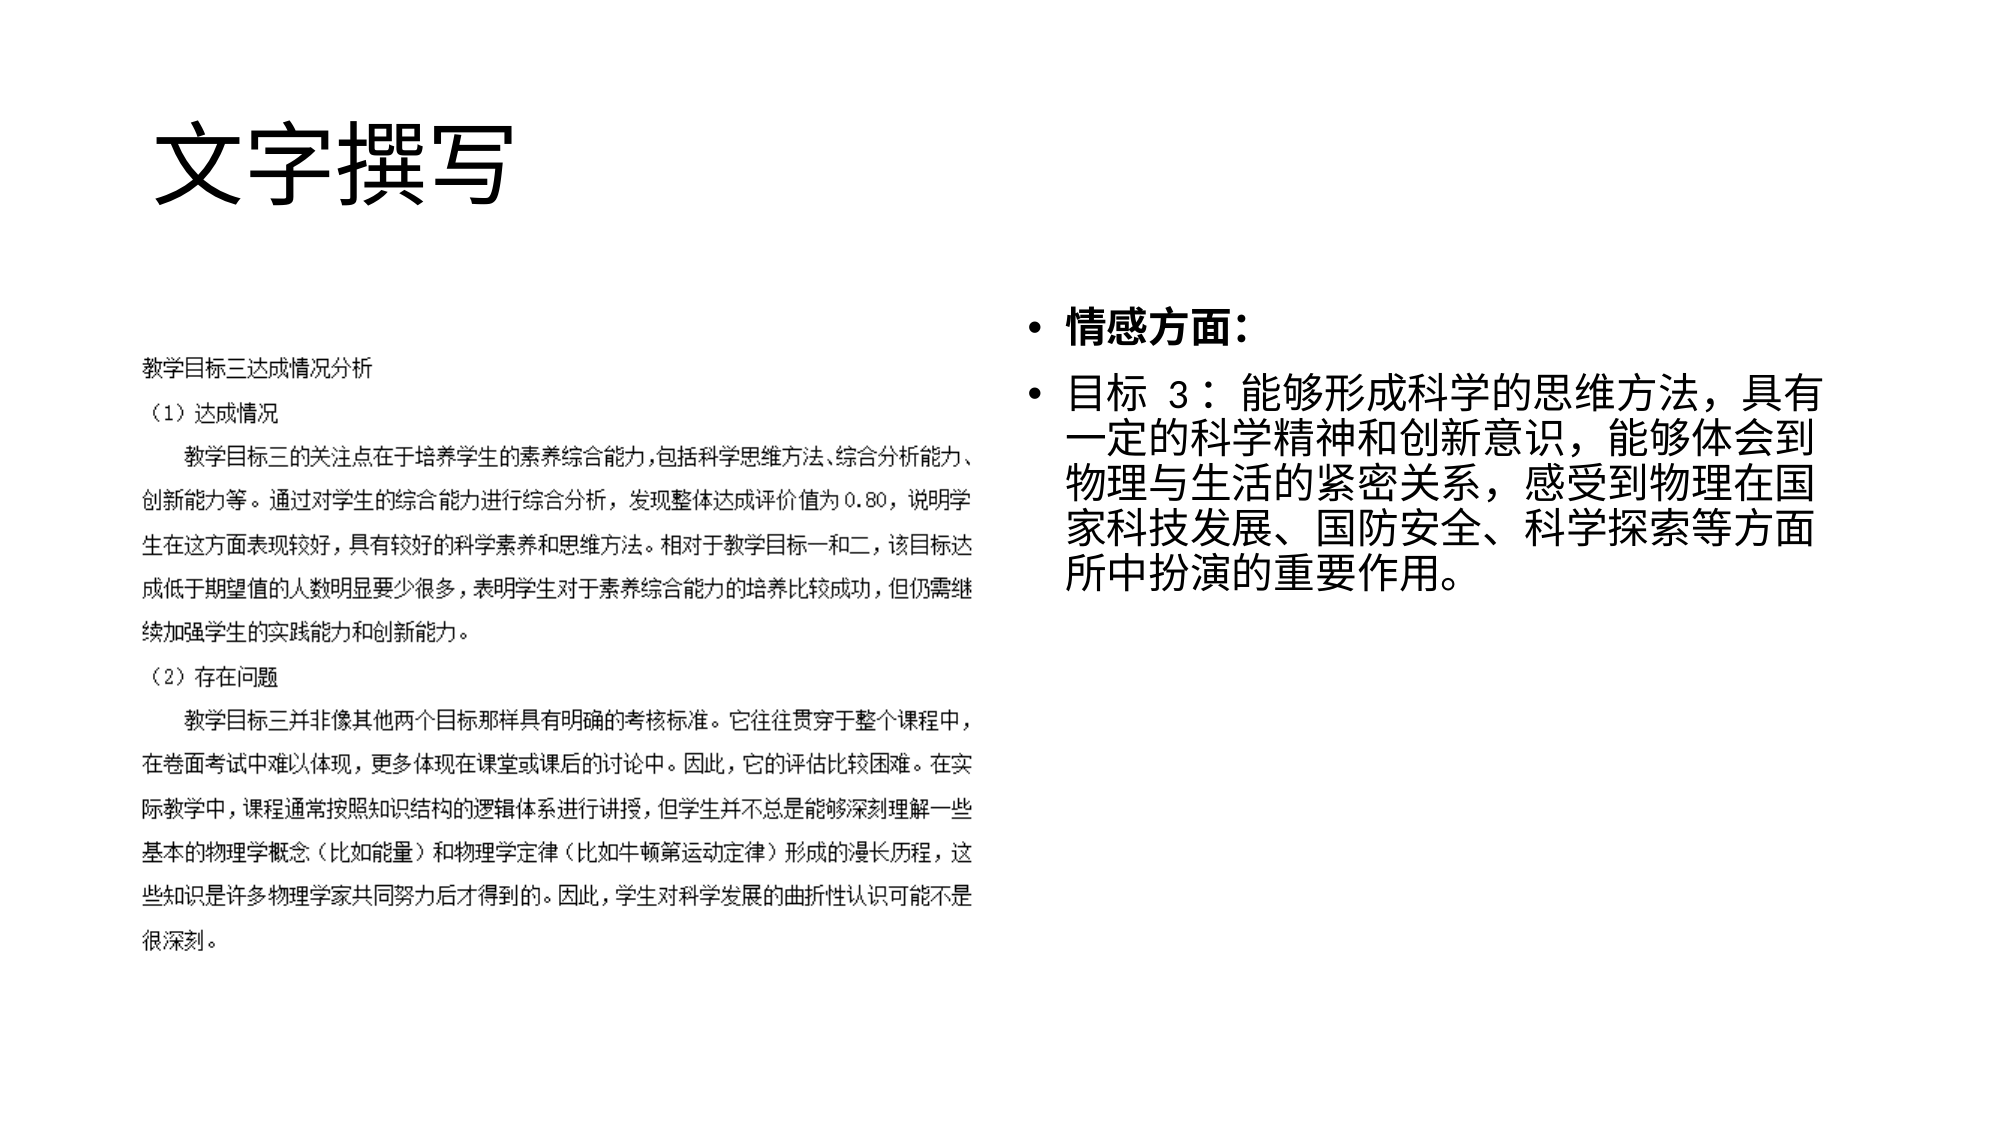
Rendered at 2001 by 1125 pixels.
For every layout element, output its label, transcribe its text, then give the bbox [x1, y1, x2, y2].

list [137, 344, 988, 969]
title 文字撰写 [137, 59, 1863, 278]
list 情感方面： 目标 3：能够形成科学的思维方法，具有一定的科学精神和创新意识，能够体会到物理与生活的紧密关系，感受到物理在国家科技发展、国防安全、科学探索等方面所中扮演的重要作用。 [1012, 299, 1863, 1014]
